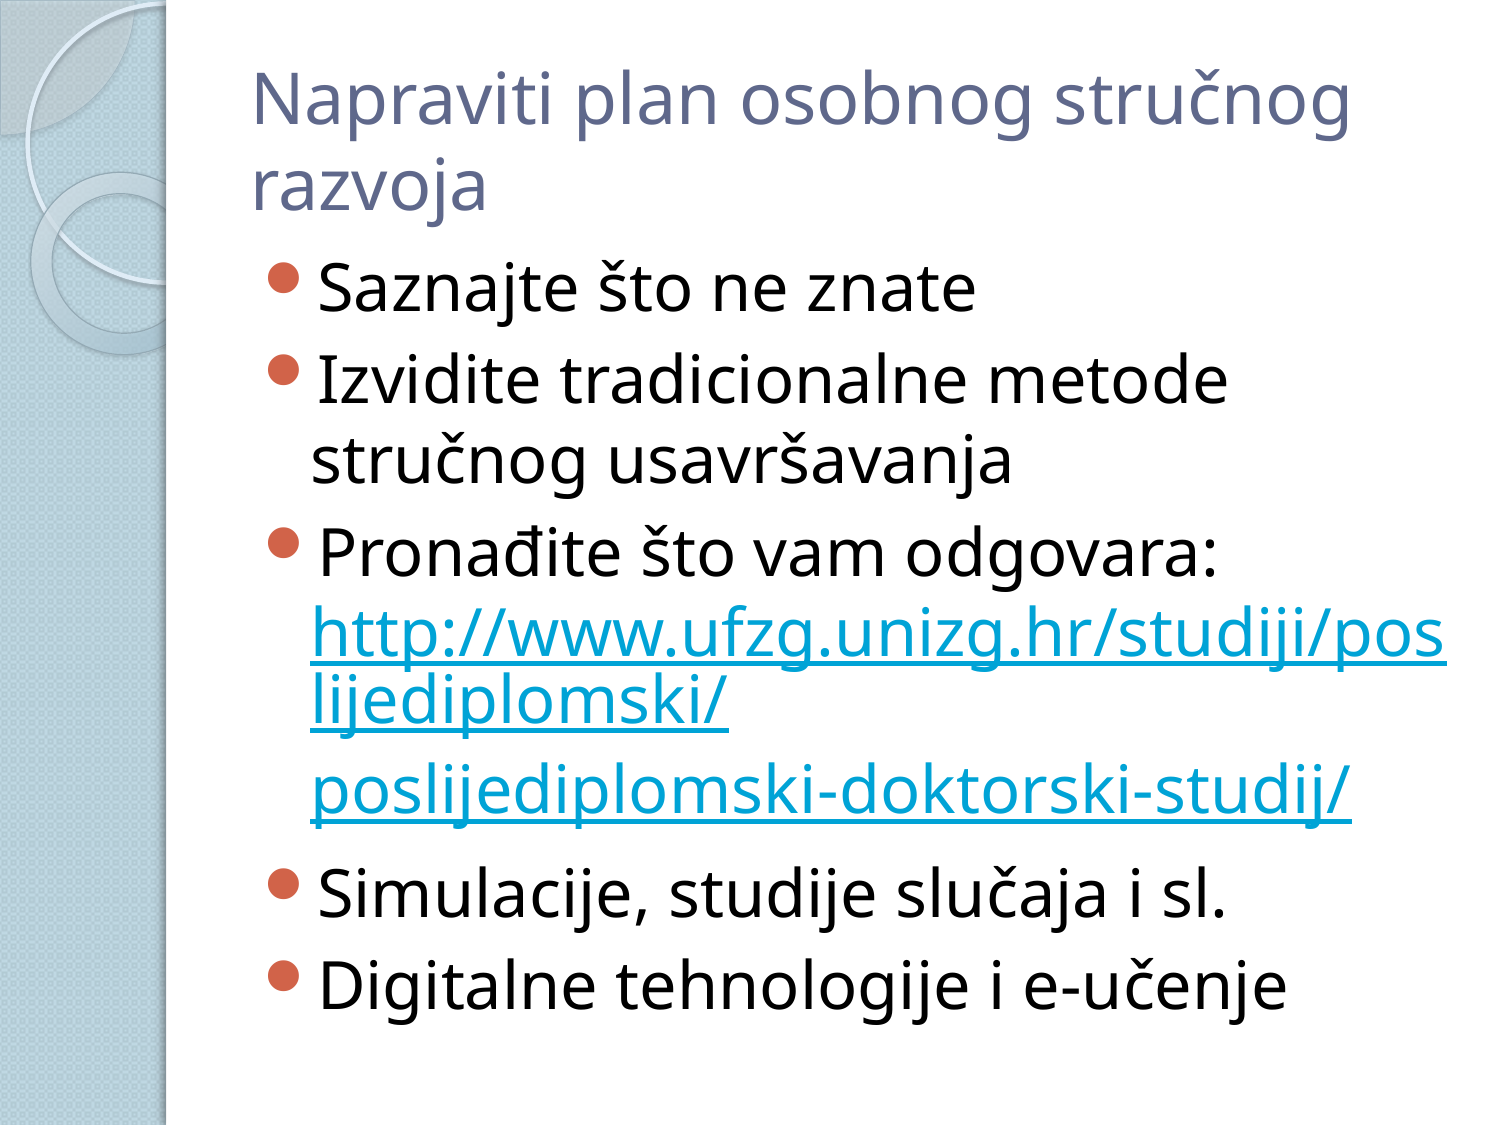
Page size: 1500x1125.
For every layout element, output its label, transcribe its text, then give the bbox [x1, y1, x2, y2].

title Napraviti plan osobnog stručnog razvoja [235, 45, 1466, 233]
list Saznajte što ne znate Izvidite tradicionalne metode stručnog usavršavanja Pronađite što vam odgovara: http://www.ufzg.unizg.hr/studiji/poslijediplomski/poslijediplomski-doktorski-studij/ Simulacije, studije slučaja i sl. Digitalne tehnologije i e-učenje [235, 237, 1466, 1025]
